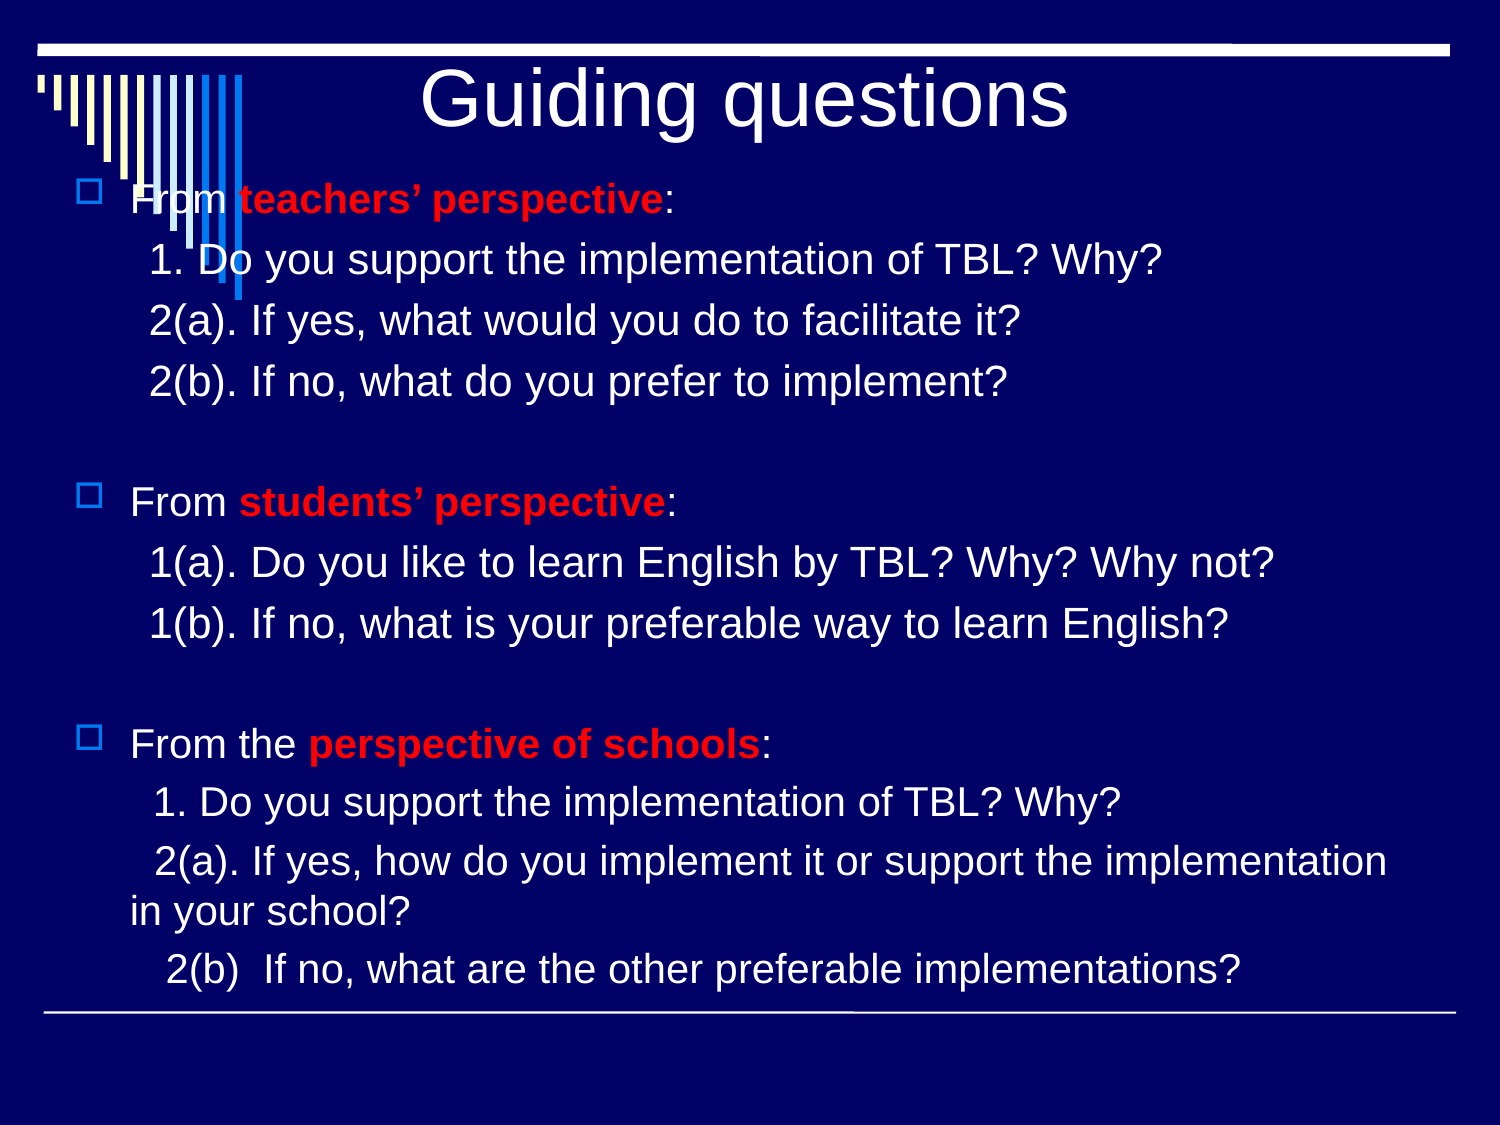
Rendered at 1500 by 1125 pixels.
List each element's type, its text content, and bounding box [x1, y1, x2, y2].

list From teachers’ perspective: 1. Do you support the implementation of TBL? Why? 2(a). If yes, what would you do to facilitate it? 2(b). If no, what do you prefer to implement? From students’ perspective: 1(a). Do you like to learn English by TBL? Why? Why not? 1(b). If no, what is your preferable way to learn English? From the perspective of schools: 1. Do you support the implementation of TBL? Why? 2(a). If yes, how do you implement it or support the implementation in your school? 2(b) If no, what are the other preferable implementations? [58, 163, 1409, 1055]
title Guiding questions [70, 0, 1421, 188]
